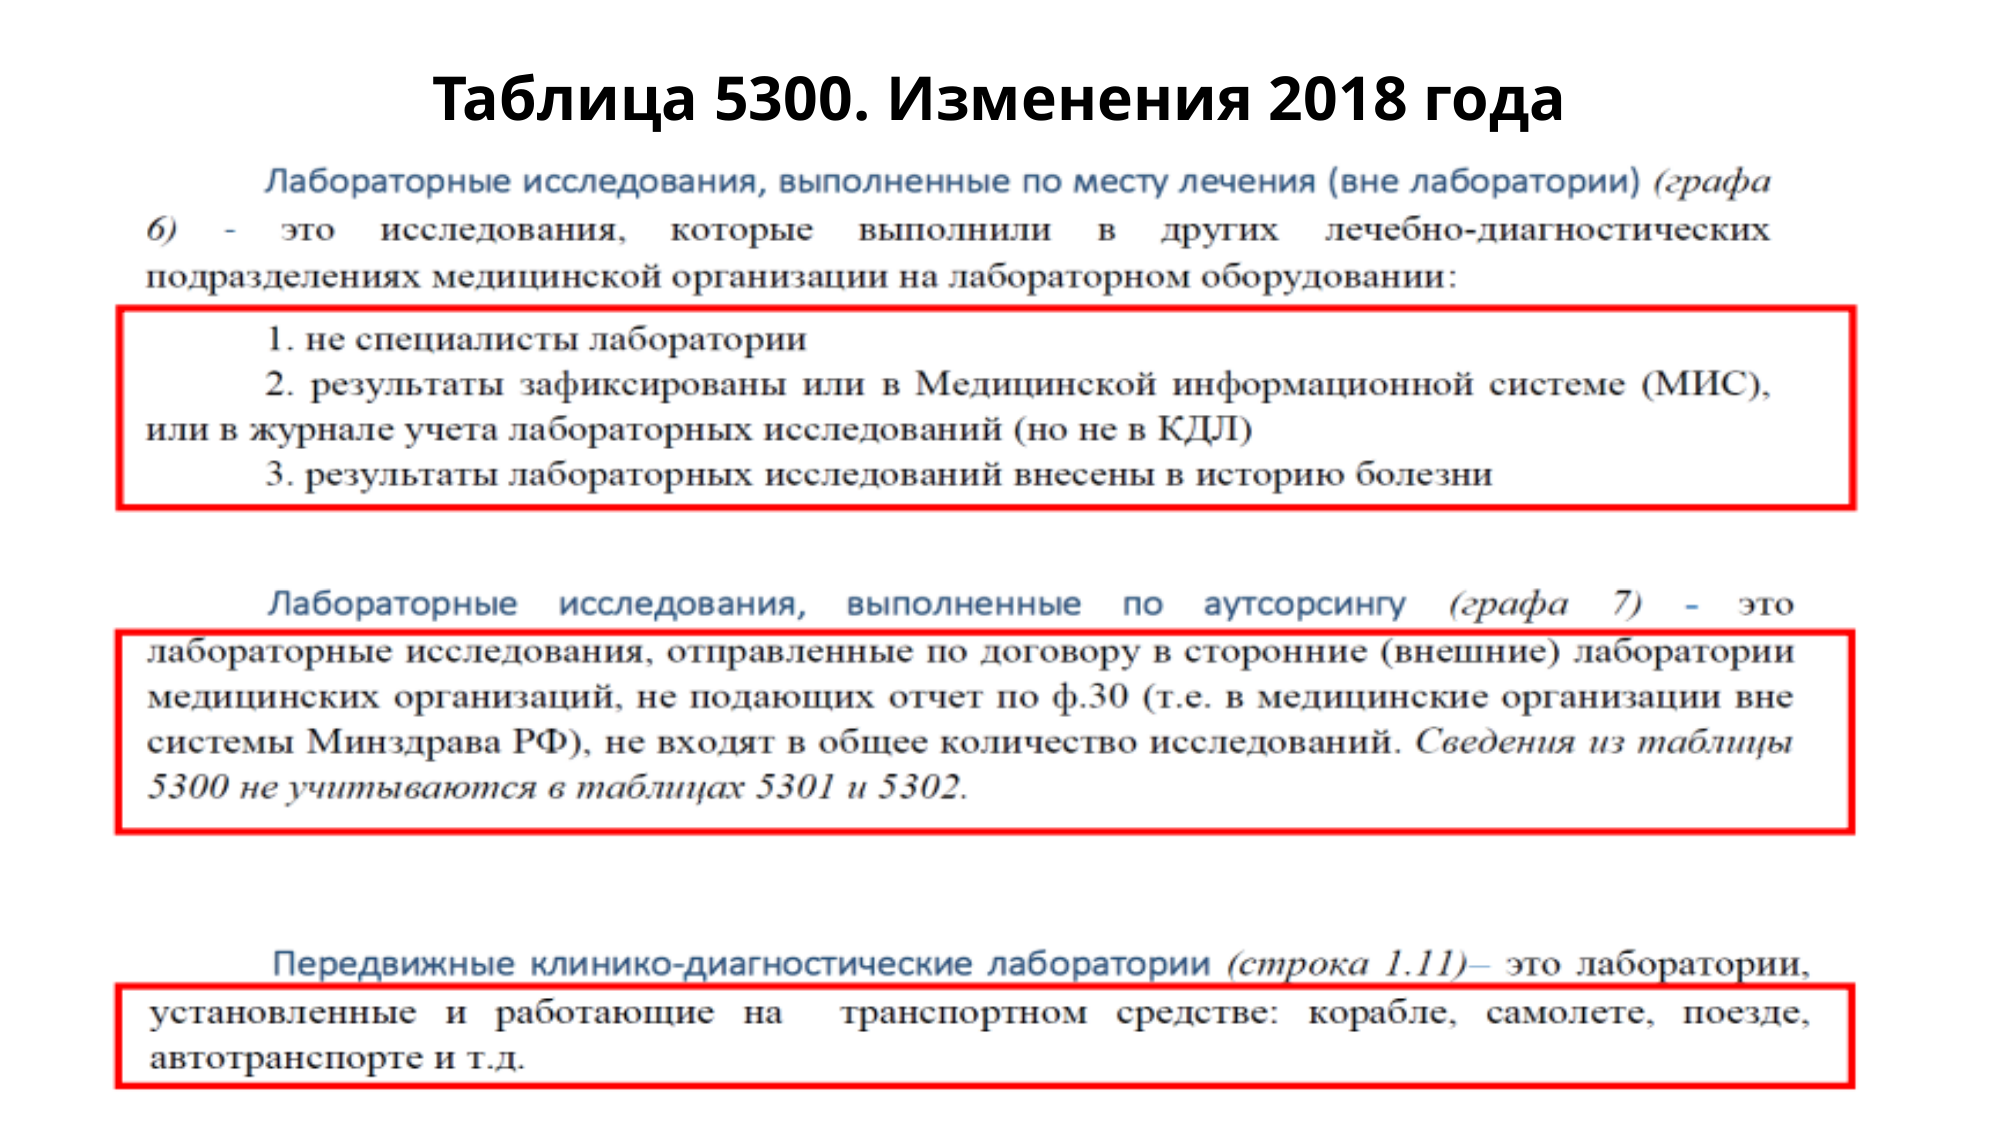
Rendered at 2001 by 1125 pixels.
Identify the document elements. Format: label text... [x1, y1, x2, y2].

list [109, 140, 1863, 1100]
title Таблица 5300. Изменения 2018 года [137, 59, 1863, 140]
